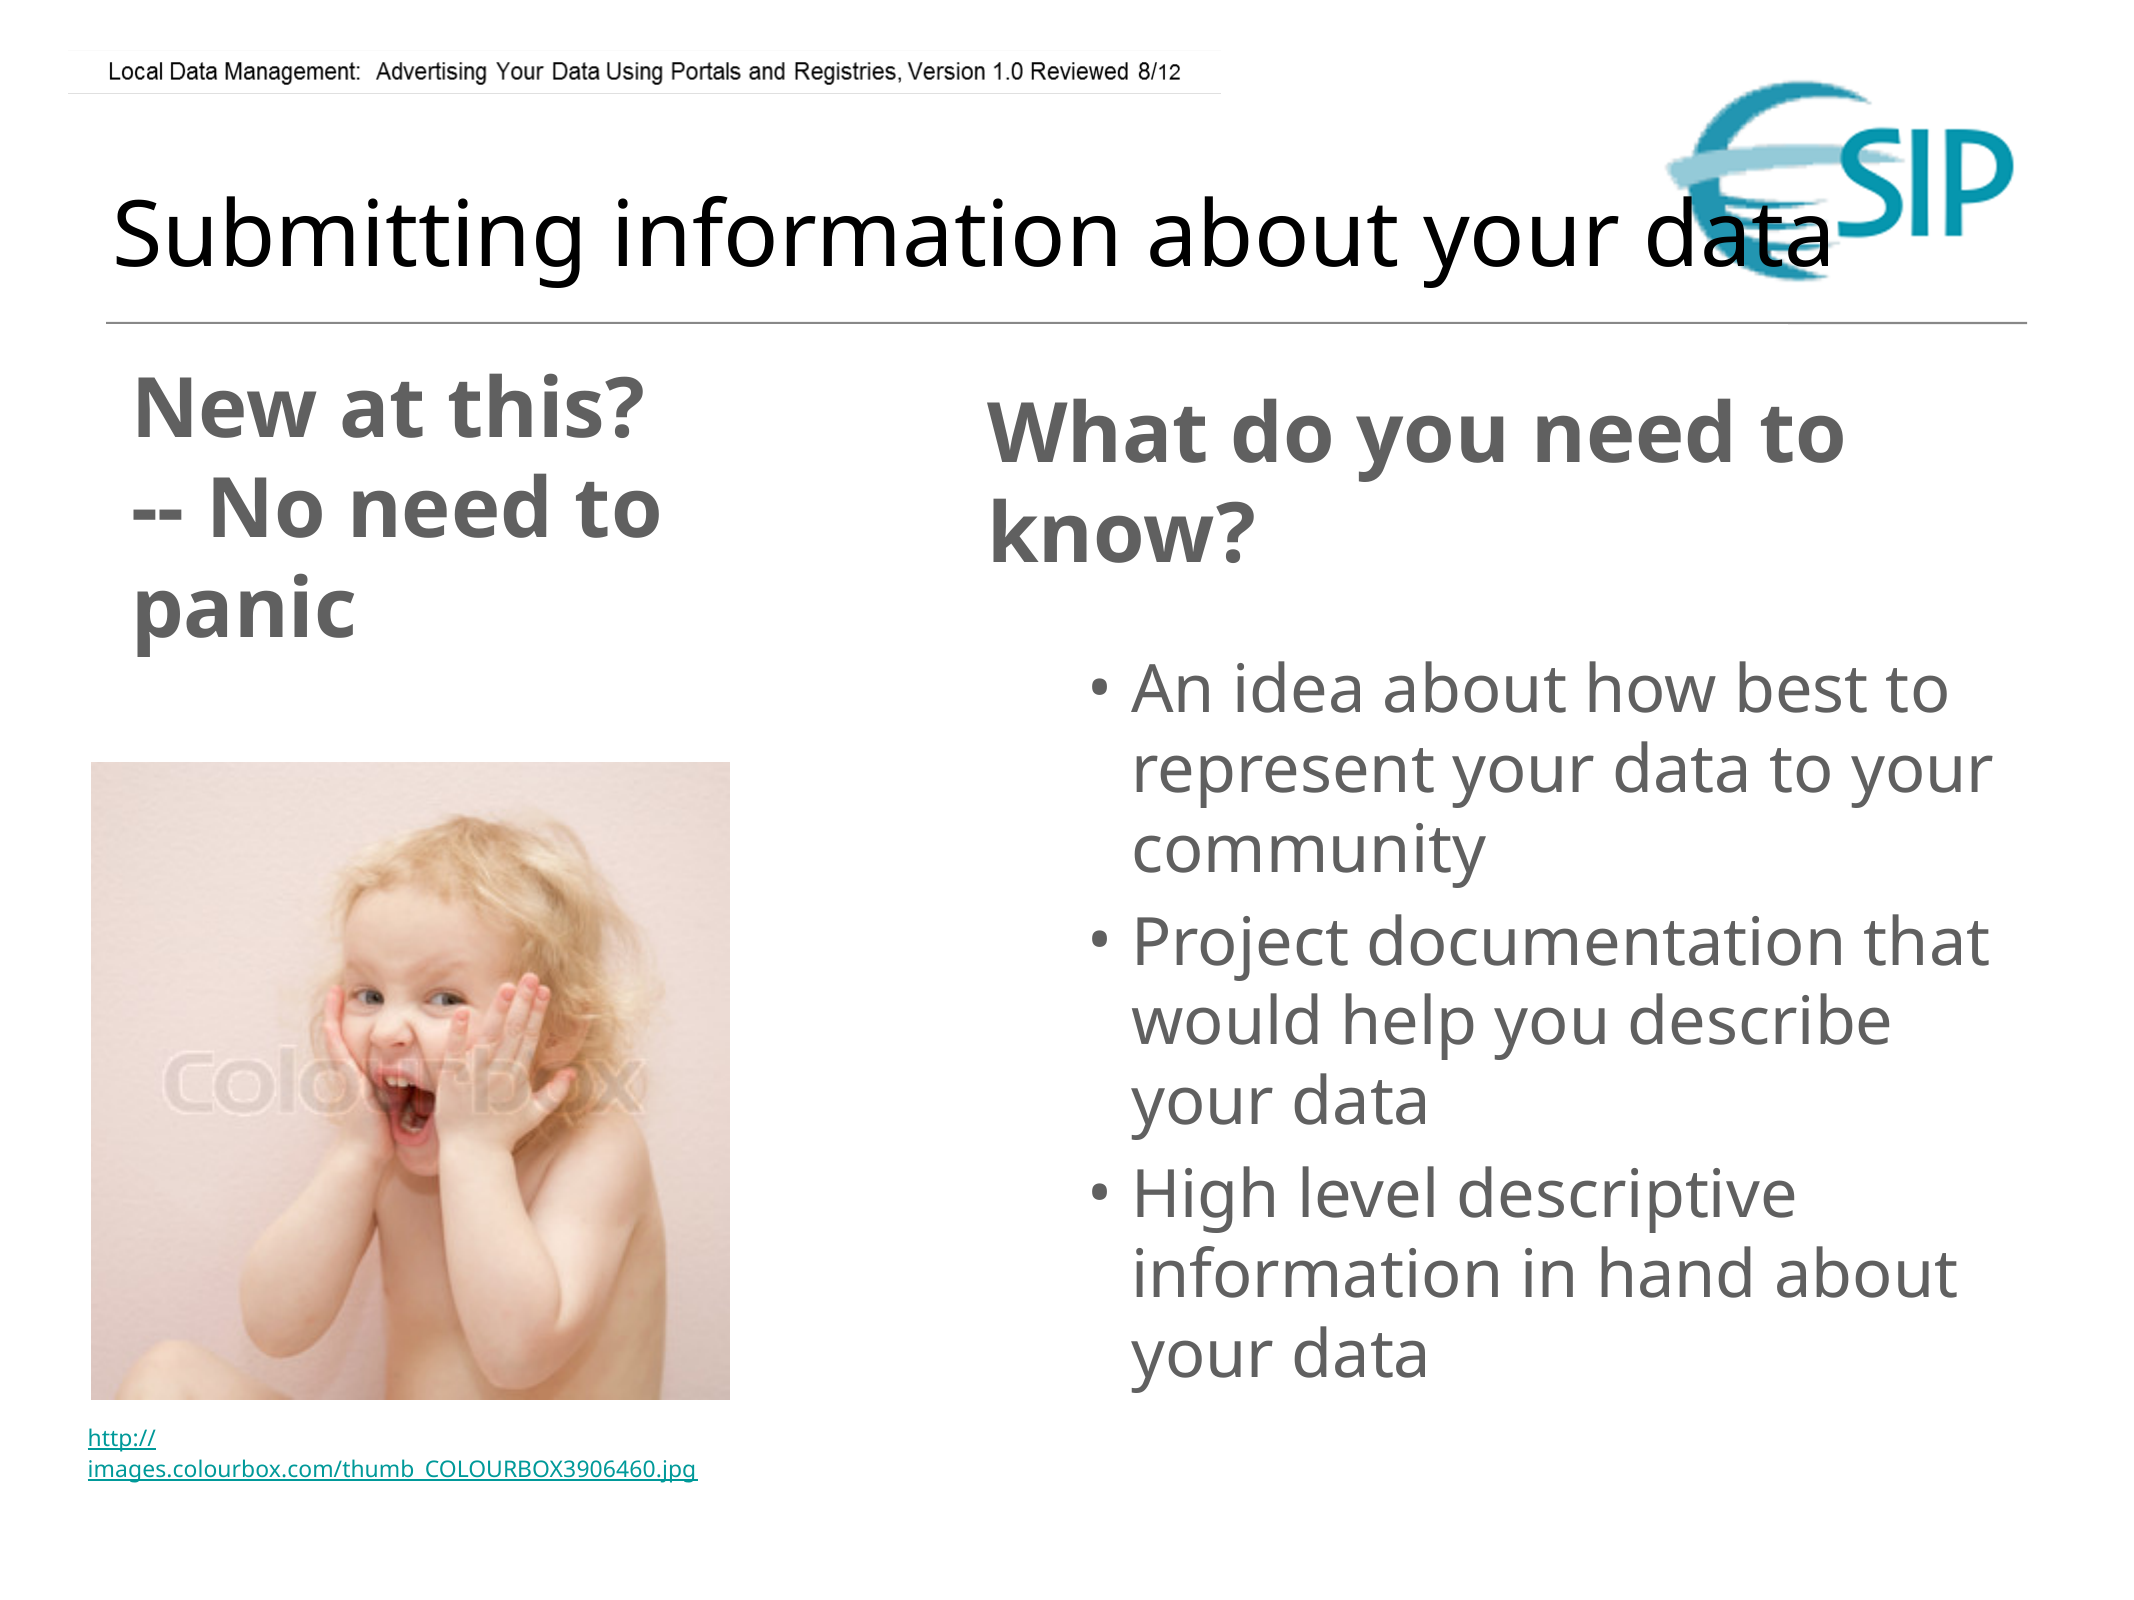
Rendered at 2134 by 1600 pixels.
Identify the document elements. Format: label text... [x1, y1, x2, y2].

list An idea about how best to represent your data to your community Project documentation that would help you describe your data High level descriptive information in hand about your data [1079, 637, 2022, 1439]
text_box http://images.colourbox.com/thumb_COLOURBOX3906460.jpg [72, 1415, 748, 1494]
list What do you need to know? [979, 375, 2065, 588]
picture [91, 762, 730, 1401]
title Submitting information about your data [104, 99, 2024, 294]
picture [68, 49, 1221, 101]
picture [1654, 62, 2030, 286]
list New at this? -- No need to panic [122, 337, 698, 663]
